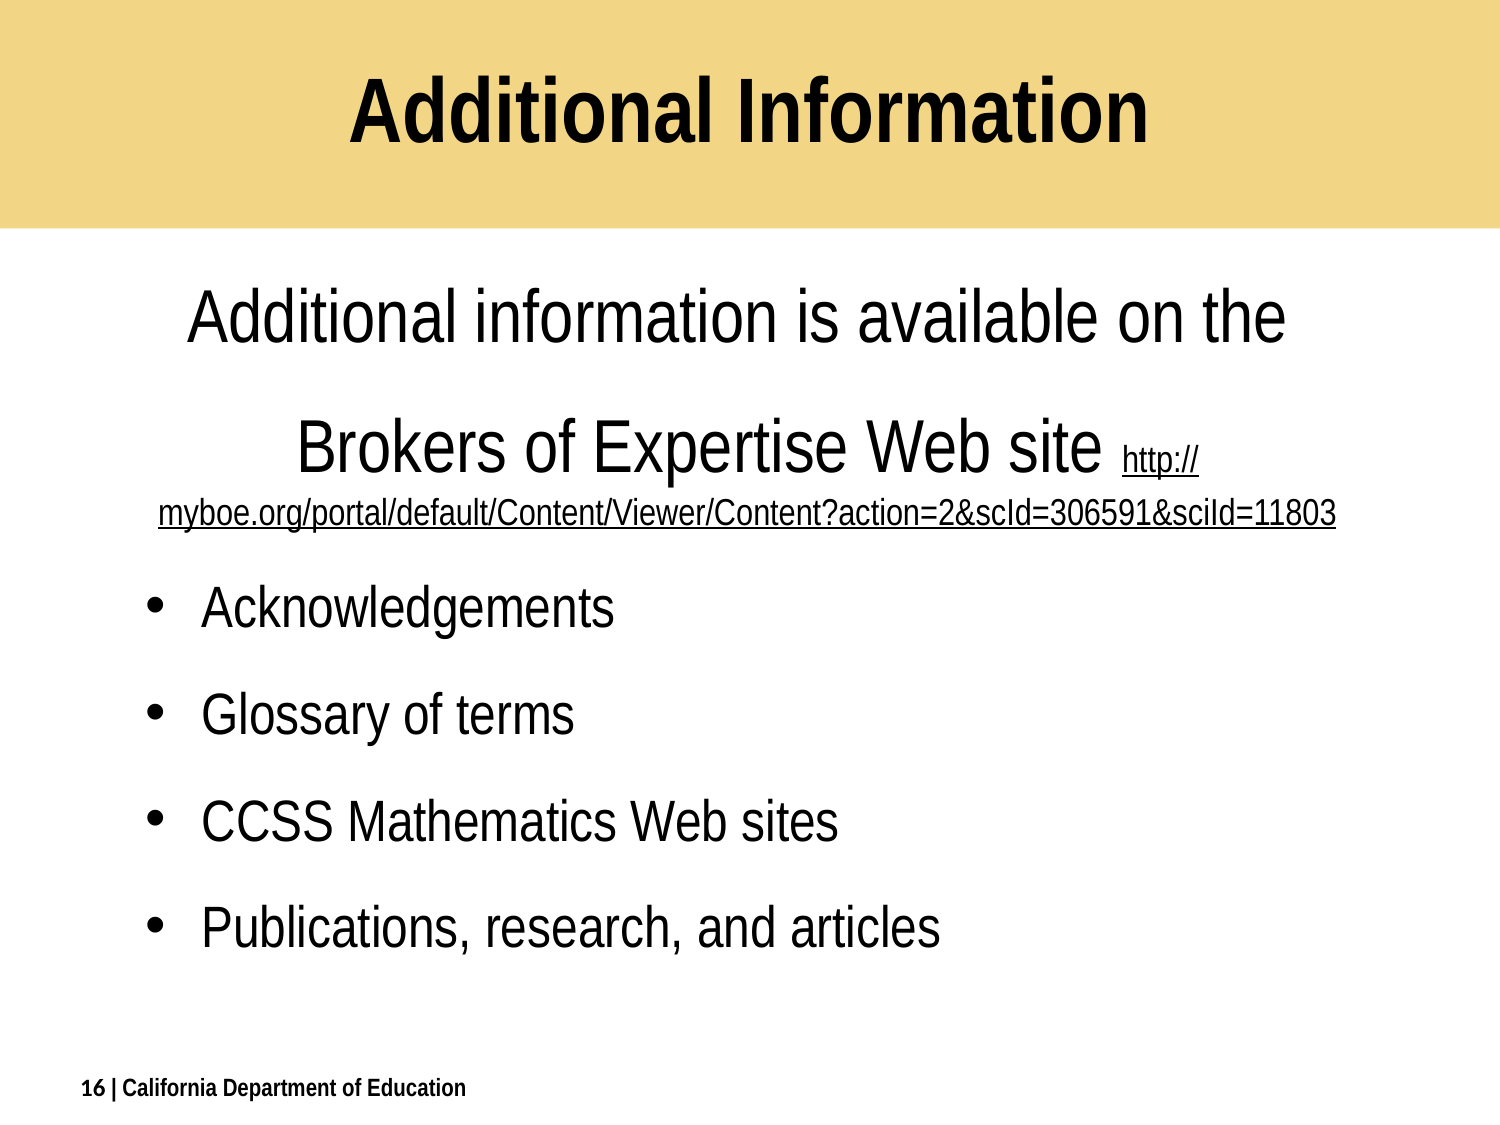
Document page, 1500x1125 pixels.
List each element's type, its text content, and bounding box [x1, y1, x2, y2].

text_box 16 [55, 1063, 96, 1124]
text_box Additional information is available on the Brokers of Expertise Web site http://myboe.org/portal/default/Content/Viewer/Content?action=2&scId=306591&sciId=11803 Acknowledgements Glossary of terms CCSS Mathematics Web sites Publications, research, and articles [55, 260, 1439, 983]
text_box | California Department of Education [96, 1063, 699, 1124]
title Additional Information [75, 11, 1425, 200]
